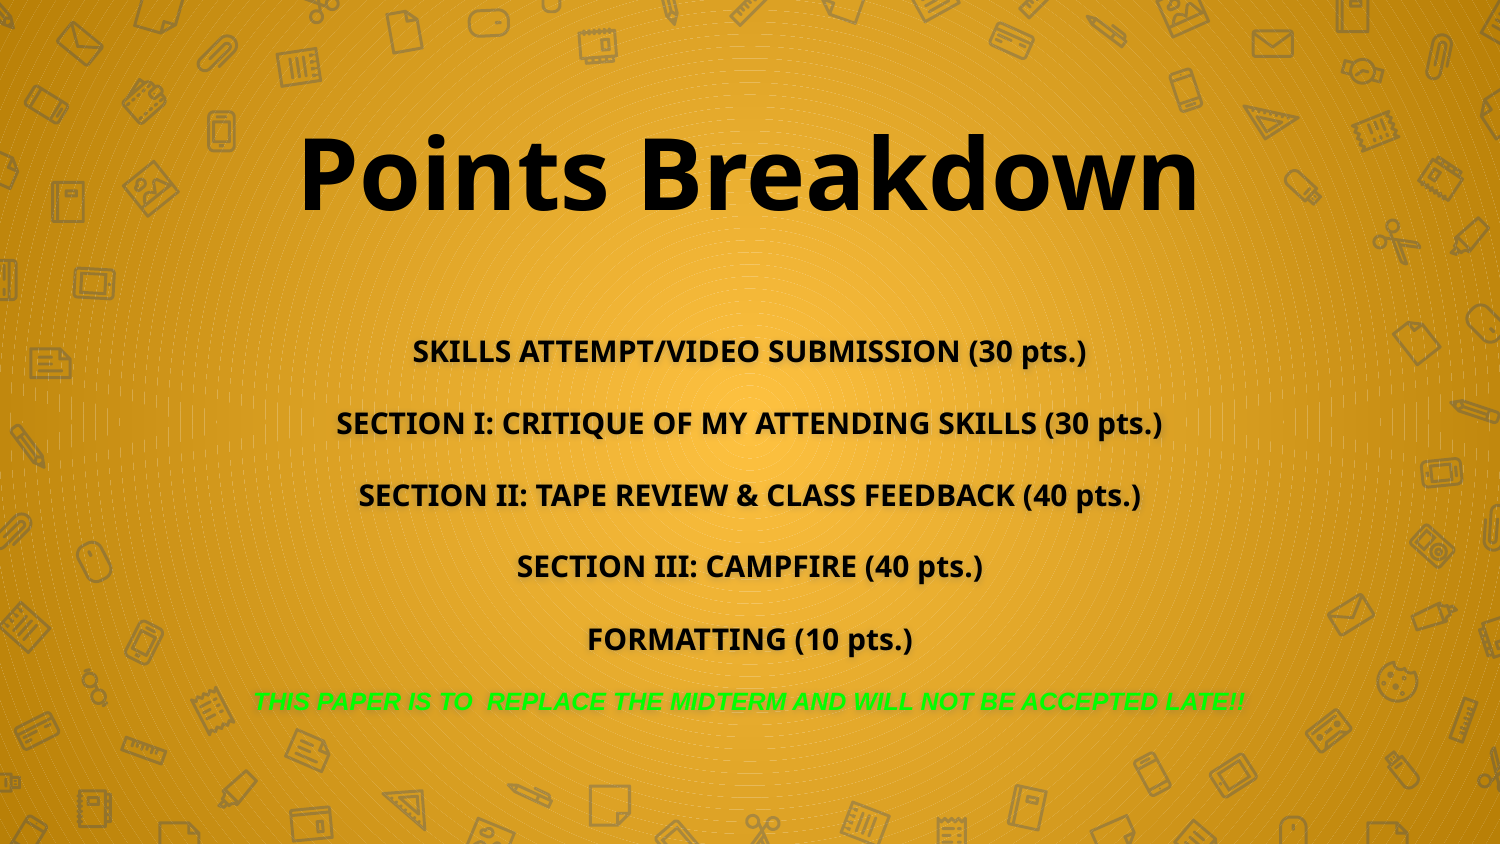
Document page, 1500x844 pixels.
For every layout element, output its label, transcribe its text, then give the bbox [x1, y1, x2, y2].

subtitle SKILLS ATTEMPT/VIDEO SUBMISSION (30 pts.) SECTION I: CRITIQUE OF MY ATTENDING SKILLS (30 pts.) SECTION II: TAPE REVIEW & CLASS FEEDBACK (40 pts.) SECTION III: CAMPFIRE (40 pts.) FORMATTING (10 pts.) THIS PAPER IS TO REPLACE THE MIDTERM AND WILL NOT BE ACCEPTED LATE!! [207, 292, 1293, 732]
text_box Points Breakdown [214, 77, 1285, 246]
